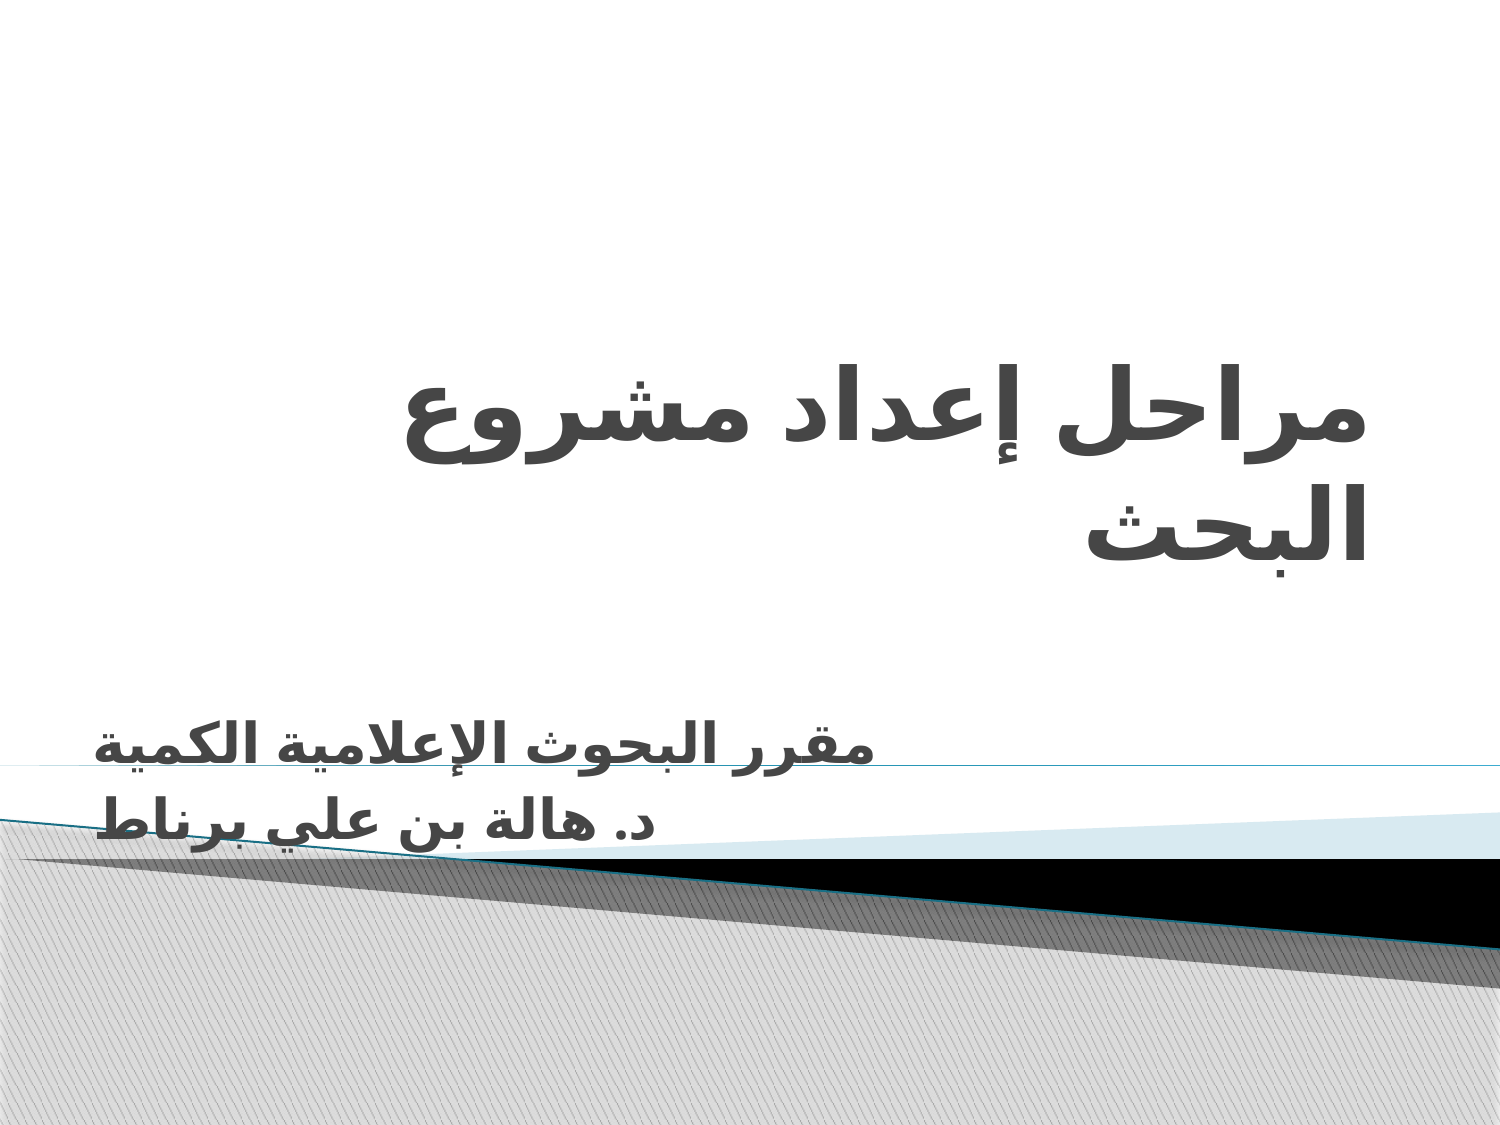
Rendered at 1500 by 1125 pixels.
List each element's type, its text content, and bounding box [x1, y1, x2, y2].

picture [950, 904, 1500, 989]
picture [5, 859, 75, 865]
title مراحل إعداد مشروع البحث [112, 287, 1388, 588]
subtitle مقرر البحوث الإعلامية الكمية د. هالة بن علي برناط [75, 699, 950, 1025]
